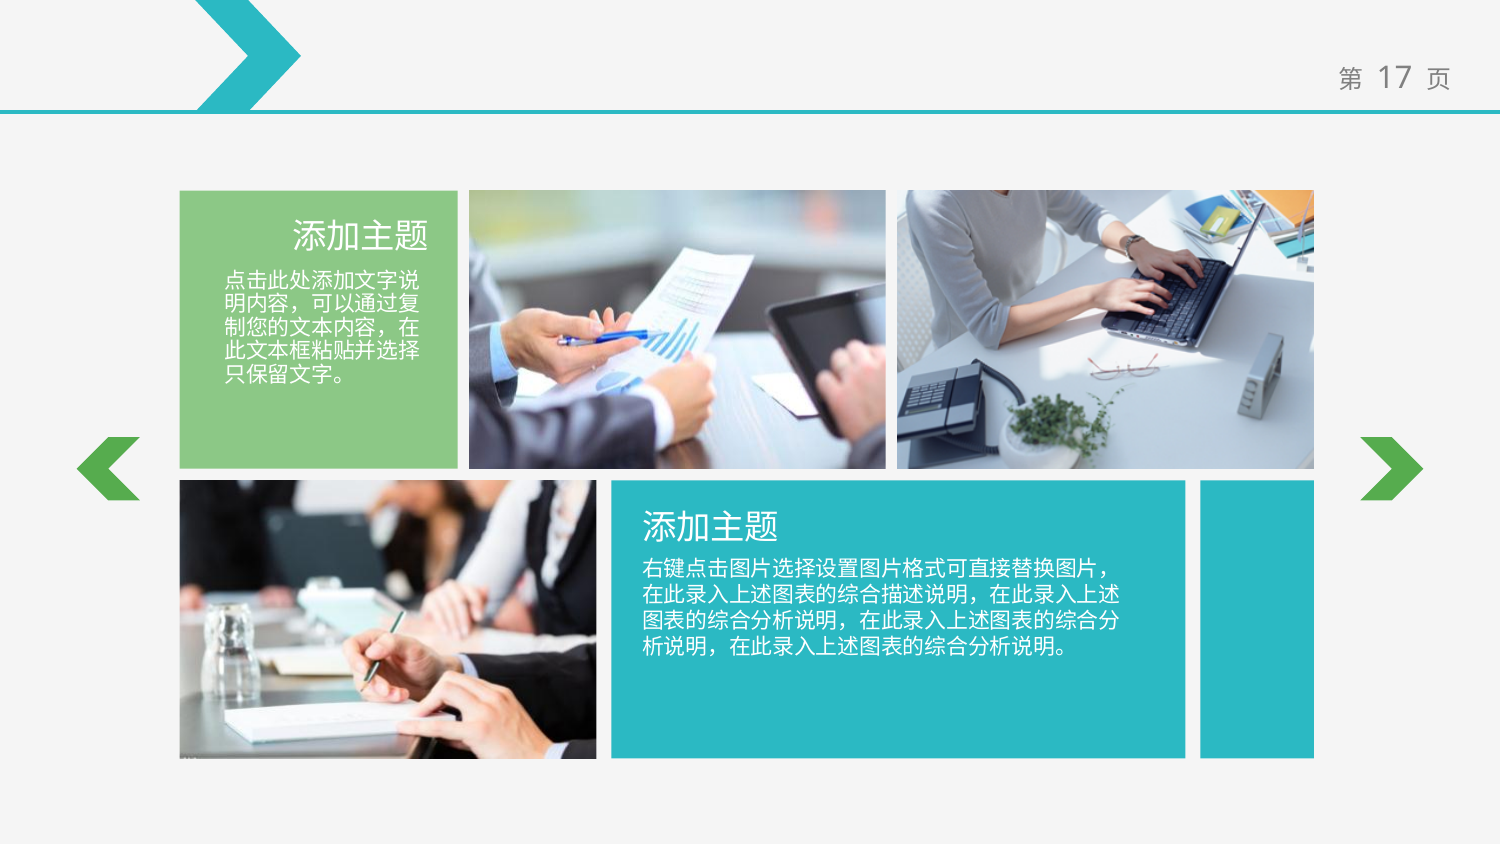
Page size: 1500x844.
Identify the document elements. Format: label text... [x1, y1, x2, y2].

text_box [179, 480, 597, 759]
text_box 点击此处添加文字说明内容，可以通过复制您的文本内容，在此文本框粘贴并选择只保留文字。 [209, 261, 449, 395]
text_box 添加主题 [179, 206, 445, 263]
text_box 添加主题 [627, 497, 1009, 547]
text_box [897, 190, 1314, 469]
text_box [1360, 437, 1424, 501]
text_box [76, 437, 140, 501]
text_box [179, 190, 458, 469]
text_box [611, 480, 1186, 759]
text_box 右键点击图片选择设置图片格式可直接替换图片，在此录入上述图表的综合描述说明，在此录入上述图表的综合分析说明，在此录入上述图表的综合分析说明，在此录入上述图表的综合分析说明。 [627, 547, 1154, 667]
text_box [469, 190, 886, 469]
text_box [1200, 480, 1314, 759]
